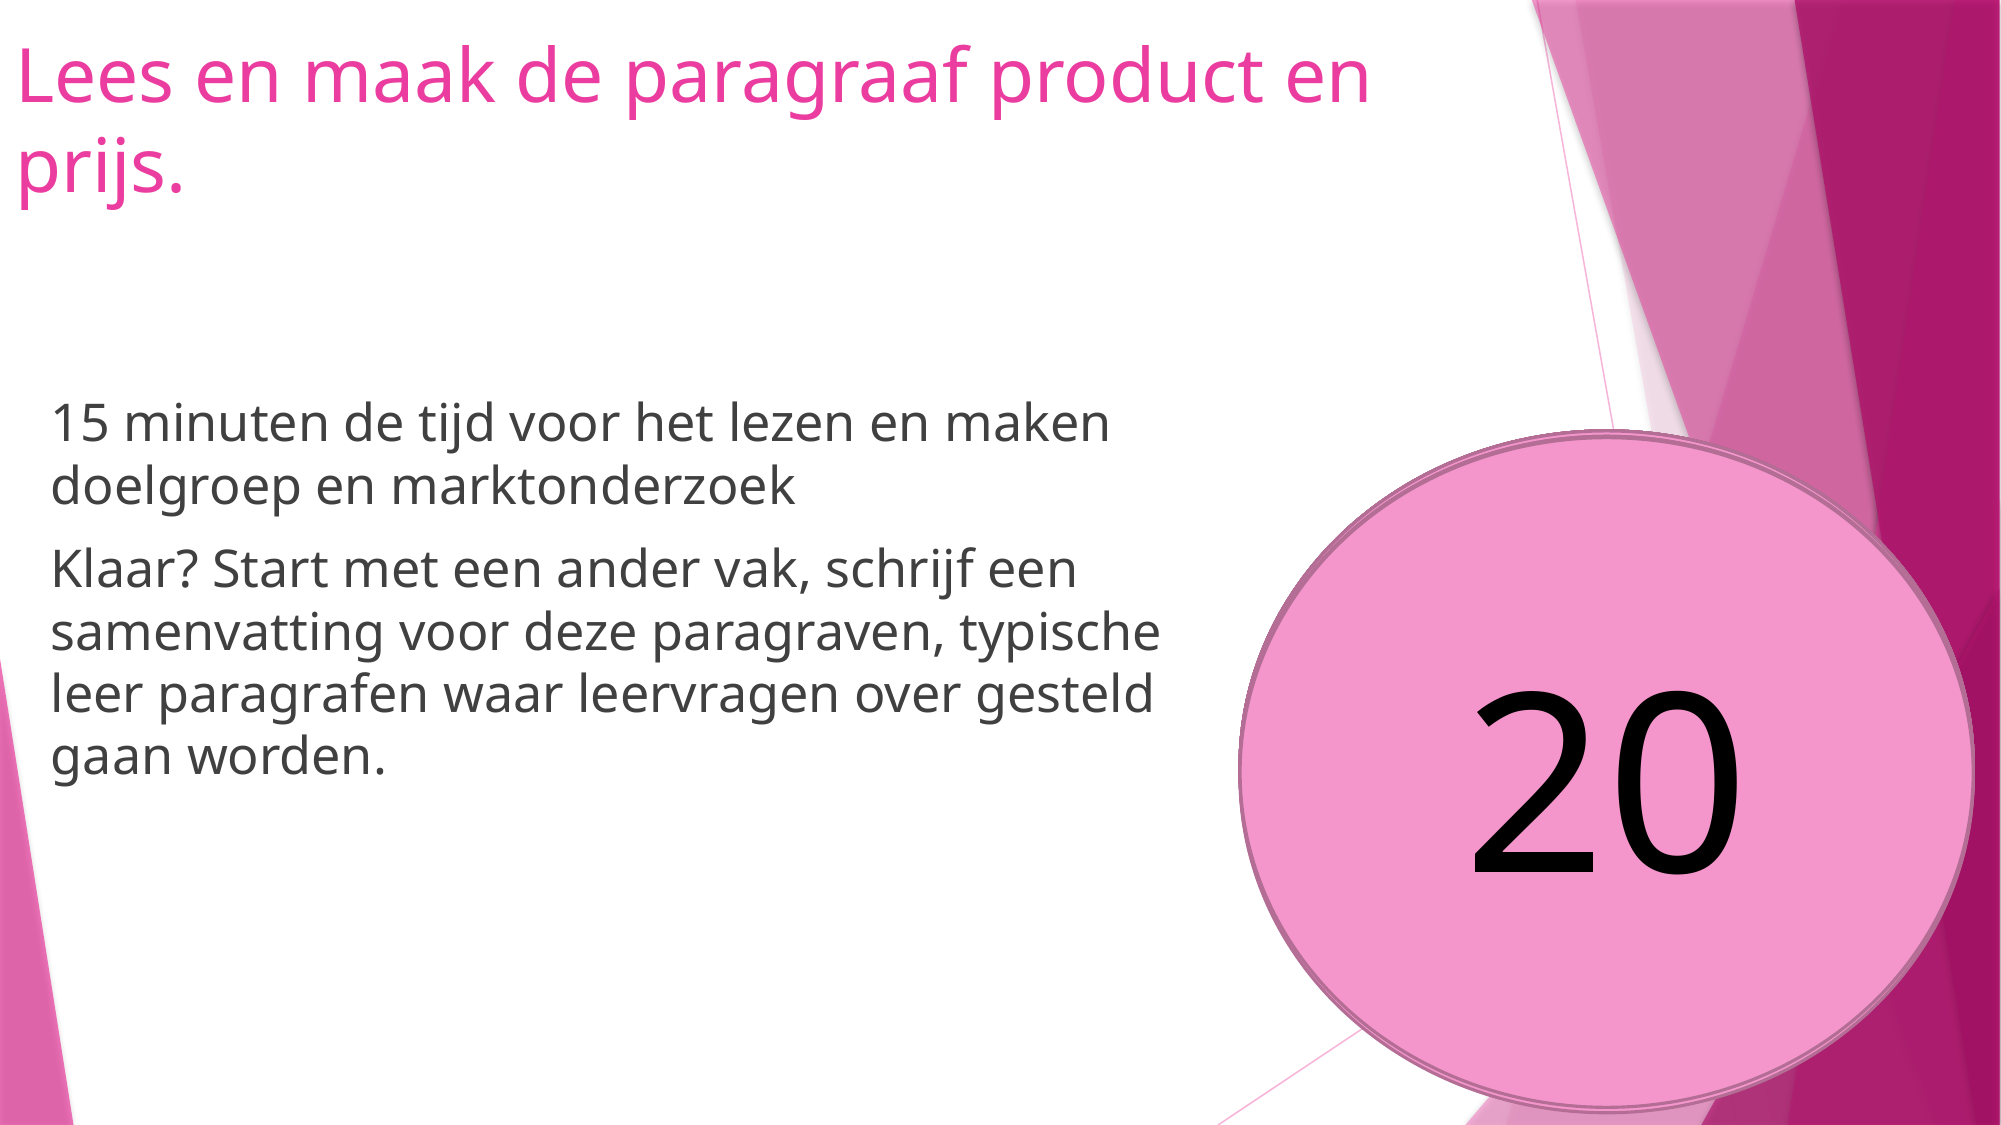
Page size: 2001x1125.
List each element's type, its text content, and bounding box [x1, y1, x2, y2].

title Lees en maak de paragraaf product en prijs. [0, 19, 1548, 317]
text_box 20 [1238, 436, 1975, 1109]
text_box 13 [1242, 429, 1972, 723]
text_box 19 [1242, 825, 1971, 1115]
list 15 minuten de tijd voor het lezen en maken doelgroep en marktonderzoek Klaar? Start met een ander vak, schrijf een samenvatting voor deze paragraven, typische leer paragrafen waar leervragen over gesteld gaan worden. [35, 215, 1241, 1109]
